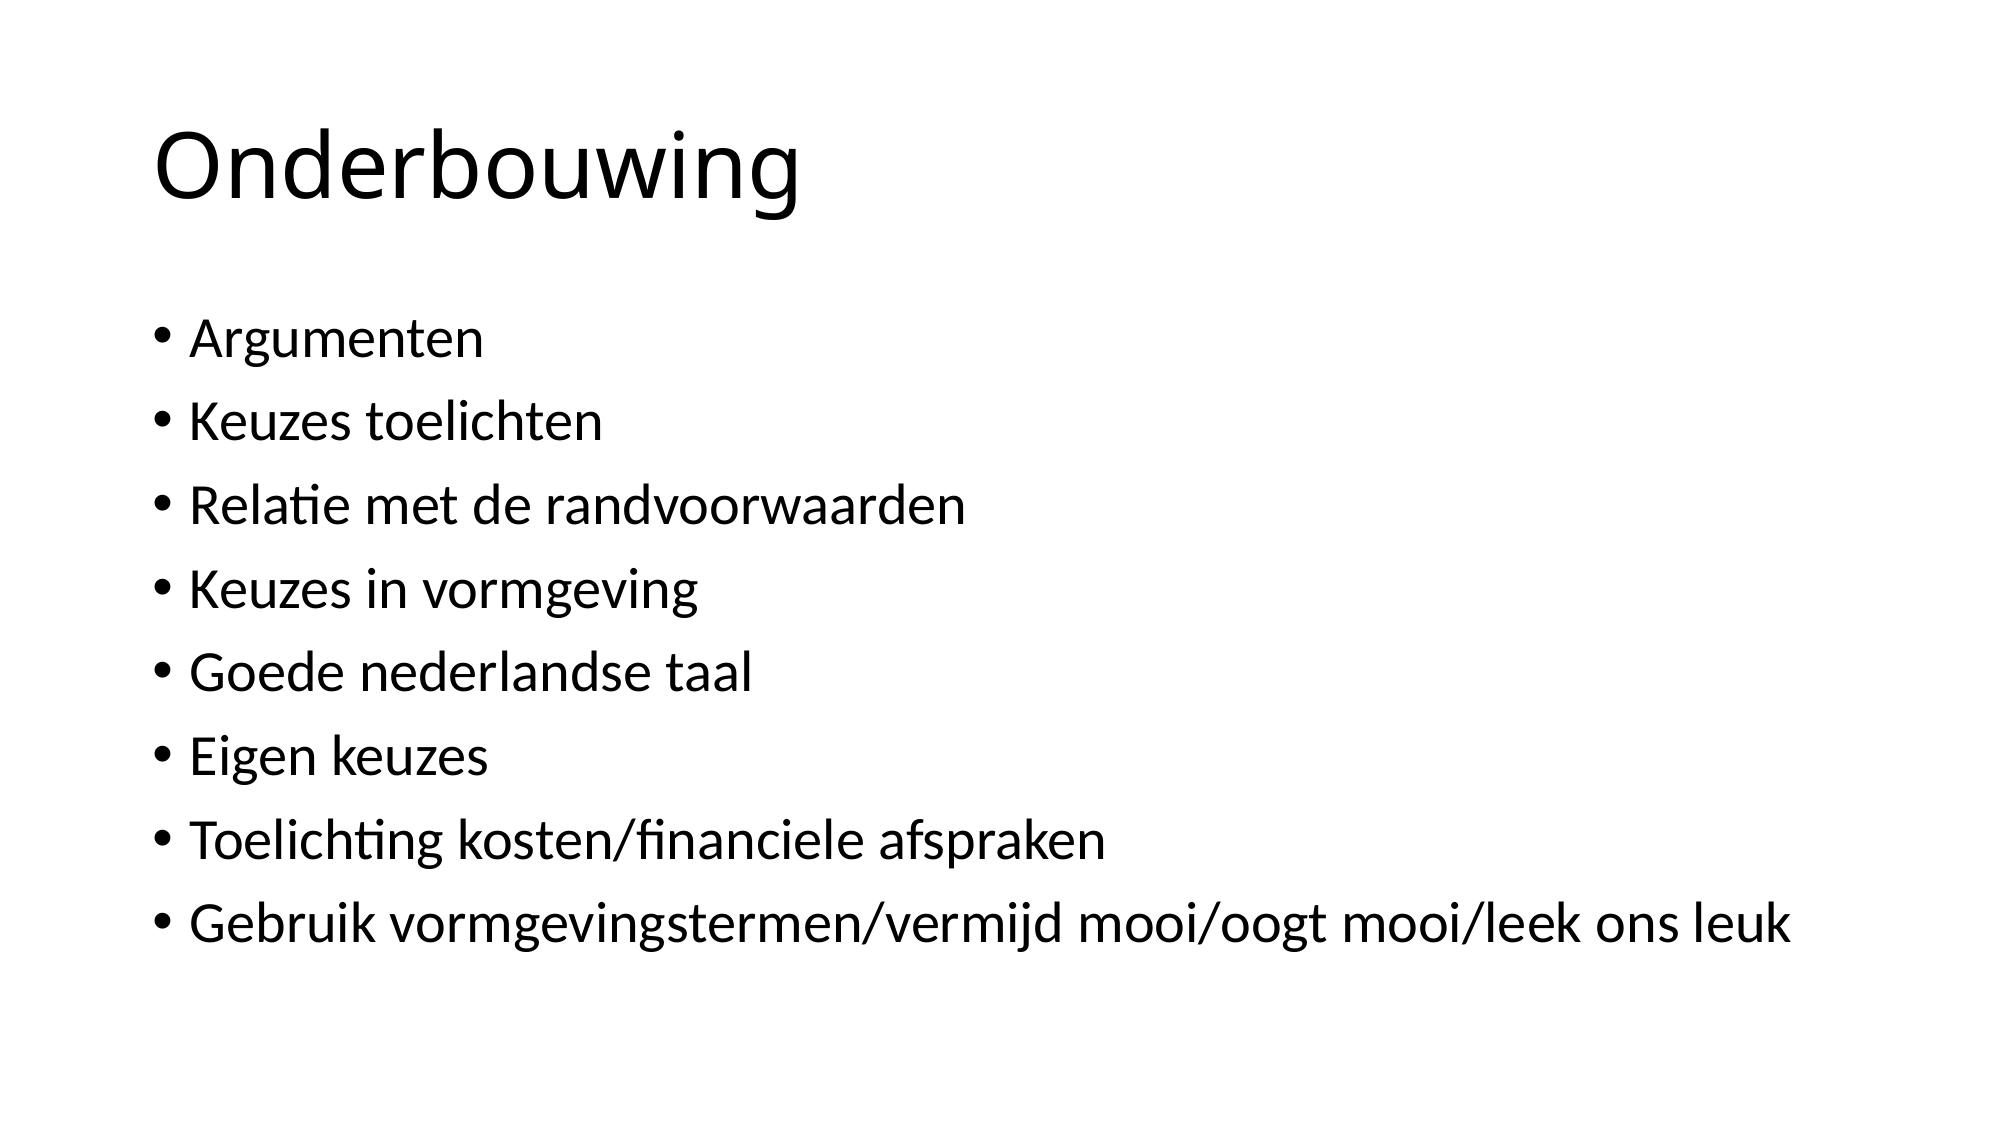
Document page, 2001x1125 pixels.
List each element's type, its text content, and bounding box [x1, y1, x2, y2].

title Onderbouwing [137, 59, 1863, 278]
list Argumenten Keuzes toelichten Relatie met de randvoorwaarden Keuzes in vormgeving Goede nederlandse taal Eigen keuzes Toelichting kosten/financiele afspraken Gebruik vormgevingstermen/vermijd mooi/oogt mooi/leek ons leuk [137, 299, 1863, 1014]
